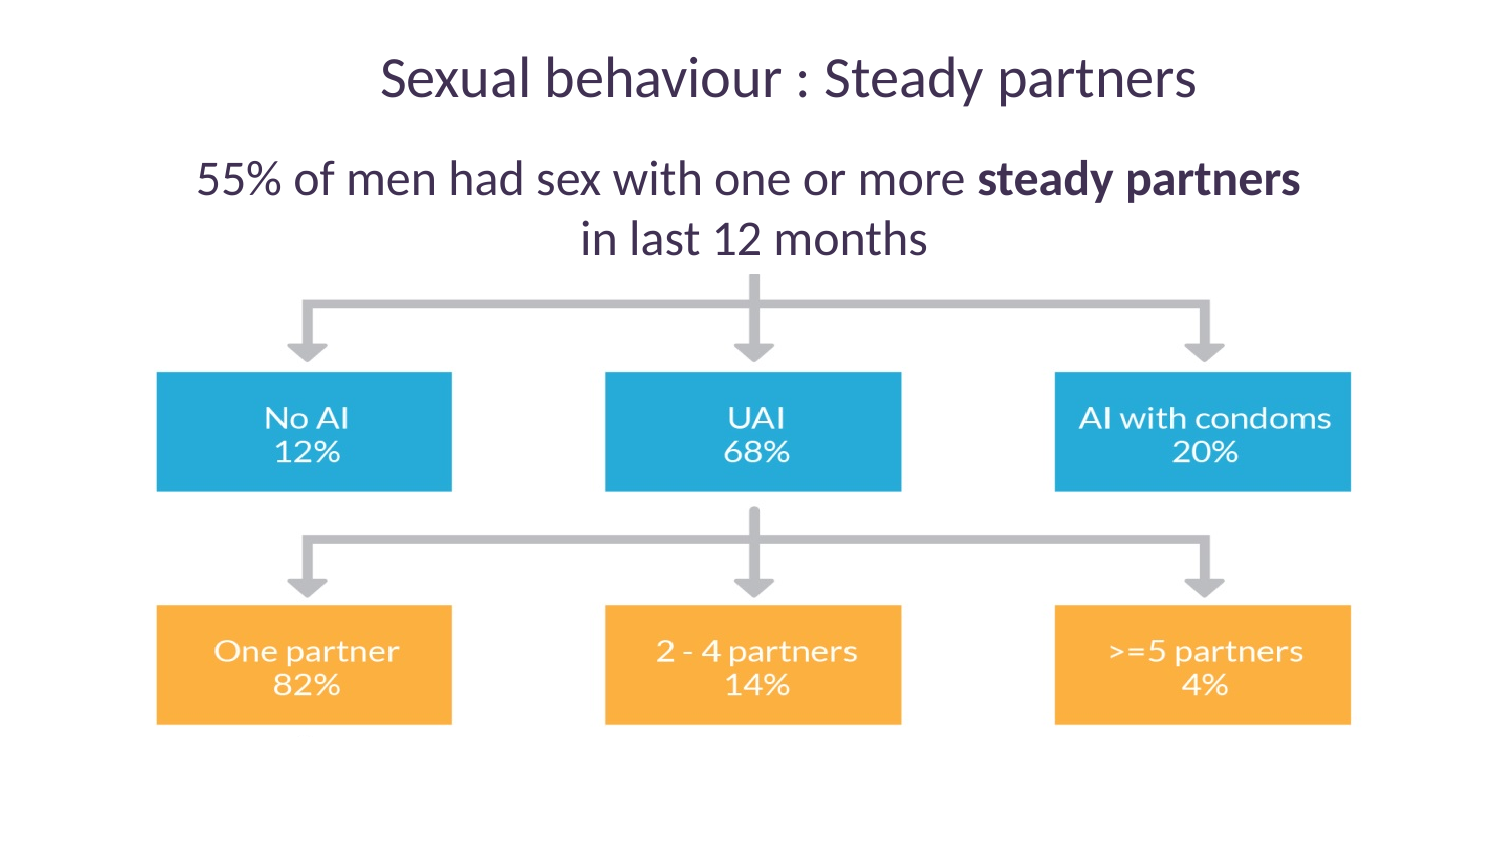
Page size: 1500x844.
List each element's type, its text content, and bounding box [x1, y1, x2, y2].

text_box Sexual behaviour : Steady partners [365, 32, 1212, 117]
text_box 55% of men had sex with one or more steady partners in last 12 months [180, 138, 1328, 273]
picture [36, 274, 1500, 738]
